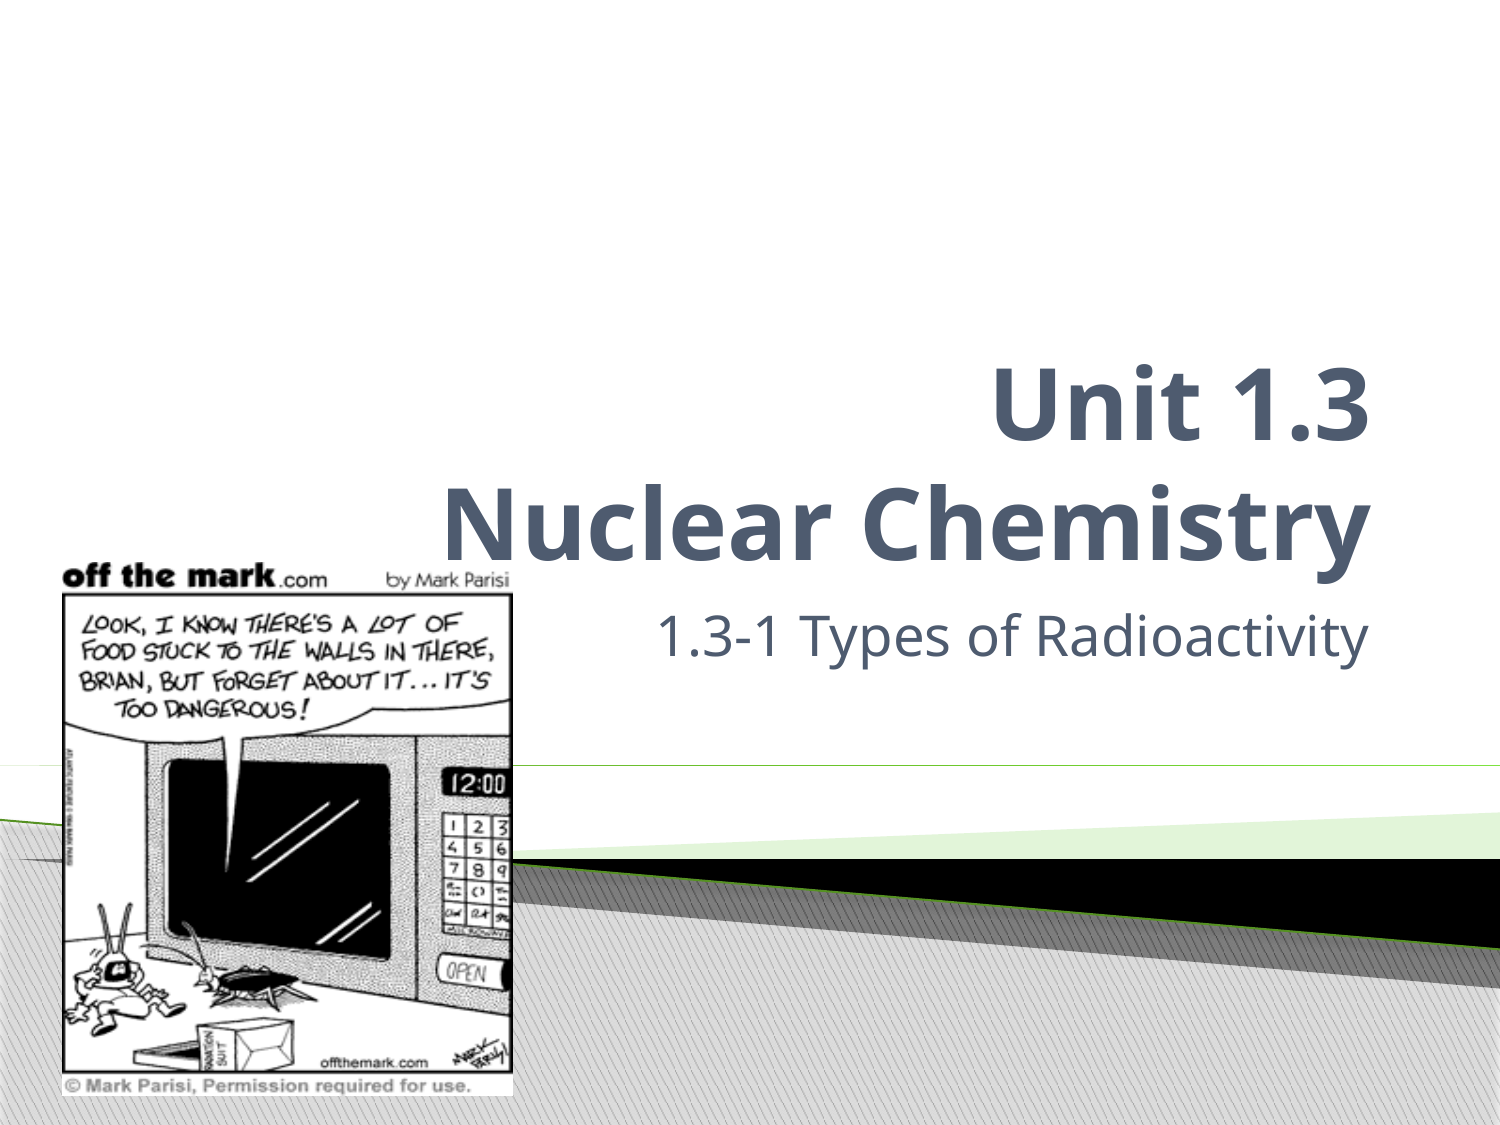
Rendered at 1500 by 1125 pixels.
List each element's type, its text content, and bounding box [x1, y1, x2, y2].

title Unit 1.3 Nuclear Chemistry [112, 287, 1388, 588]
subtitle 1.3-1 Types of Radioactivity [518, 592, 1388, 790]
picture [5, 562, 1500, 1097]
